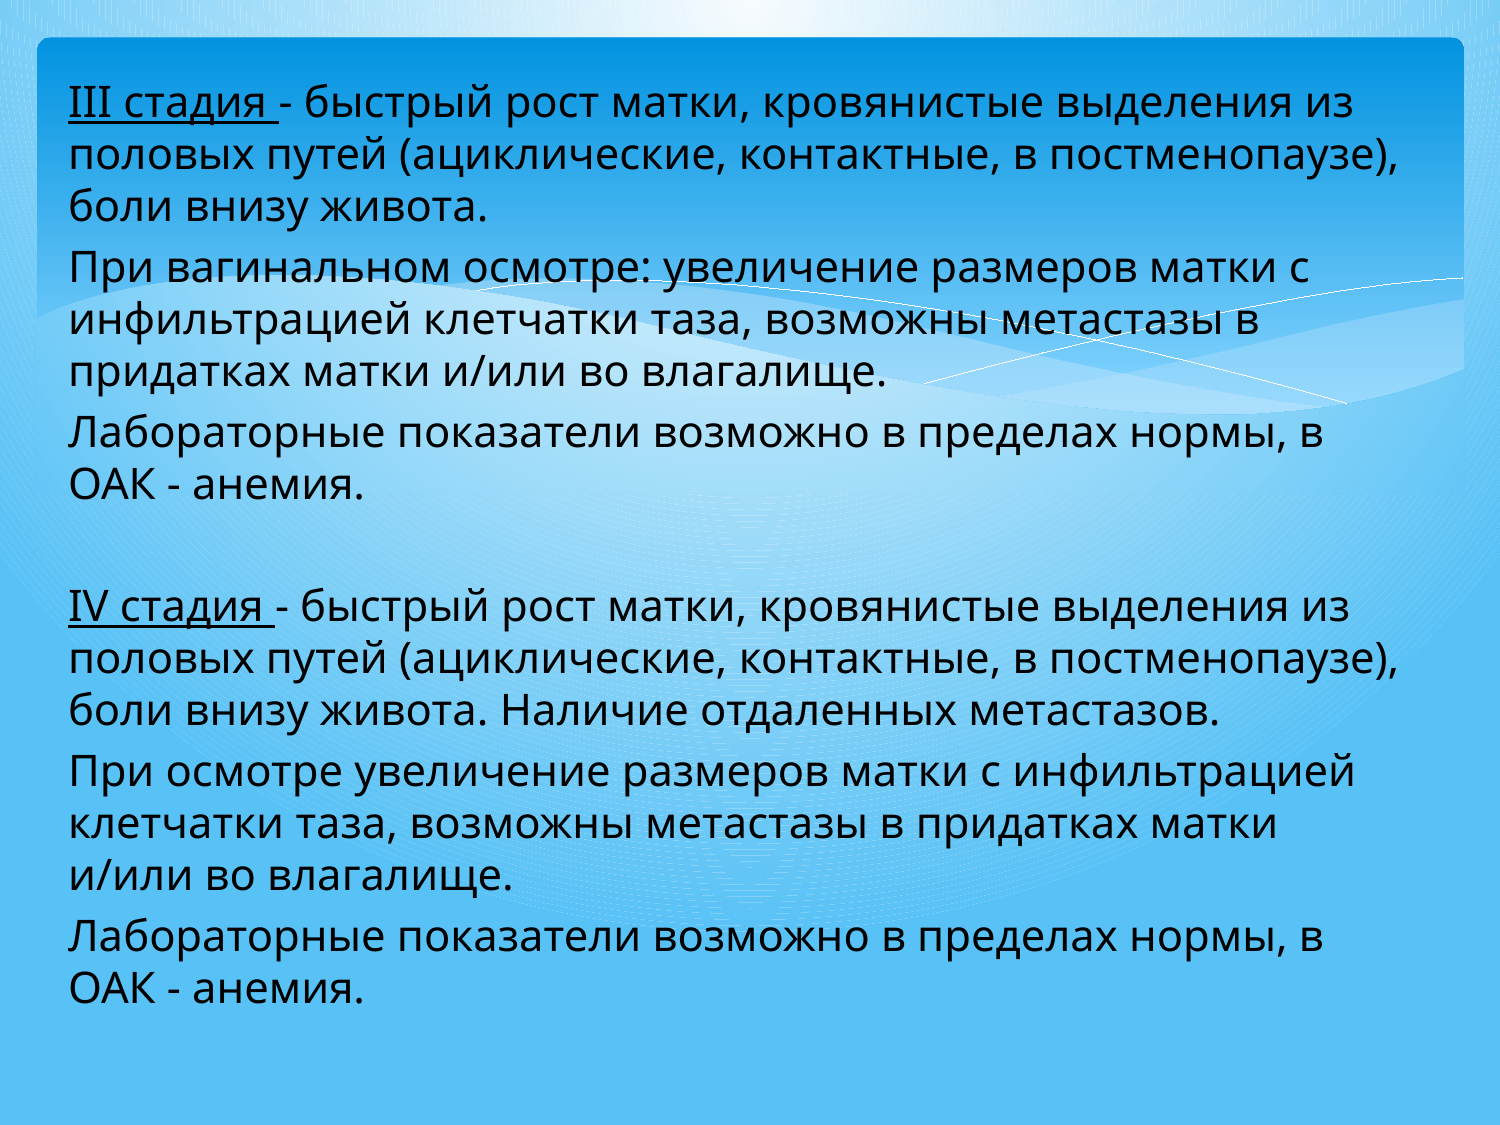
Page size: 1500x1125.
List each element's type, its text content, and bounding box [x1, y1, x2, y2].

list III стадия - быстрый рост матки, кровянистые выделения из половых путей (ациклические, контактные, в постменопаузе), боли внизу живота. При вагинальном осмотре: увеличение размеров матки с инфильтрацией клетчатки таза, возможны метастазы в придатках матки и/или во влагалище. Лабораторные показатели возможно в пределах нормы, в ОАК - анемия. IV стадия - быстрый рост матки, кровянистые выделения из половых путей (ациклические, контактные, в постменопаузе), боли внизу живота. Наличие отдаленных метастазов. При осмотре увеличение размеров матки с инфильтрацией клетчатки таза, возможны метастазы в придатках матки и/или во влагалище. Лабораторные показатели возможно в пределах нормы, в ОАК - анемия. [53, 66, 1425, 1071]
